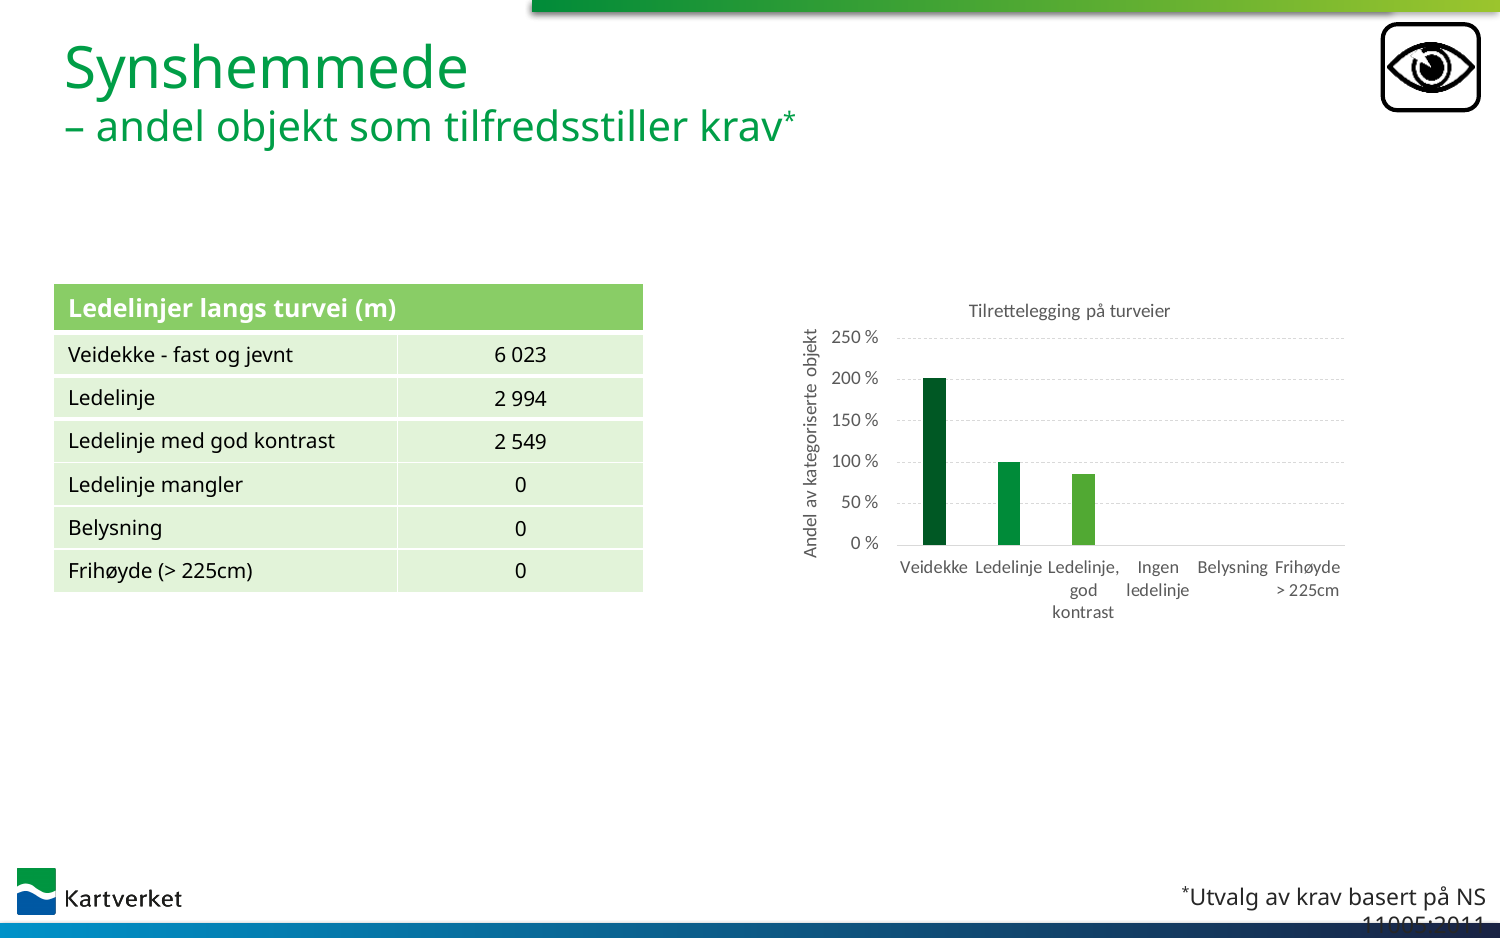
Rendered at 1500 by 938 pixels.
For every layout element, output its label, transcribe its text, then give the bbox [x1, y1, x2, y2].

table_cell Frihøyde (> 225cm) [54, 550, 397, 592]
table_cell Ledelinje mangler [54, 463, 397, 505]
table_cell Belysning [54, 507, 397, 548]
table_cell 0 [398, 463, 643, 505]
table_cell 0 [398, 507, 643, 548]
table_cell Veidekke - fast og jevnt [54, 335, 397, 374]
table_cell 2 994 [398, 378, 643, 417]
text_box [1382, 24, 1480, 111]
table_header Ledelinjer langs turvei (m) [54, 284, 643, 330]
table_cell Ledelinje med god kontrast [54, 421, 397, 462]
picture [791, 291, 1348, 630]
table_cell Ledelinje [54, 378, 397, 417]
table_cell 2 549 [398, 421, 643, 462]
text_box Synshemmede – andel objekt som tilfredsstiller krav* [49, 24, 1431, 158]
table_cell 0 [398, 550, 643, 592]
table_cell 6 023 [398, 335, 643, 374]
text_box *Utvalg av krav basert på NS 11005:2011 [1068, 873, 1500, 938]
